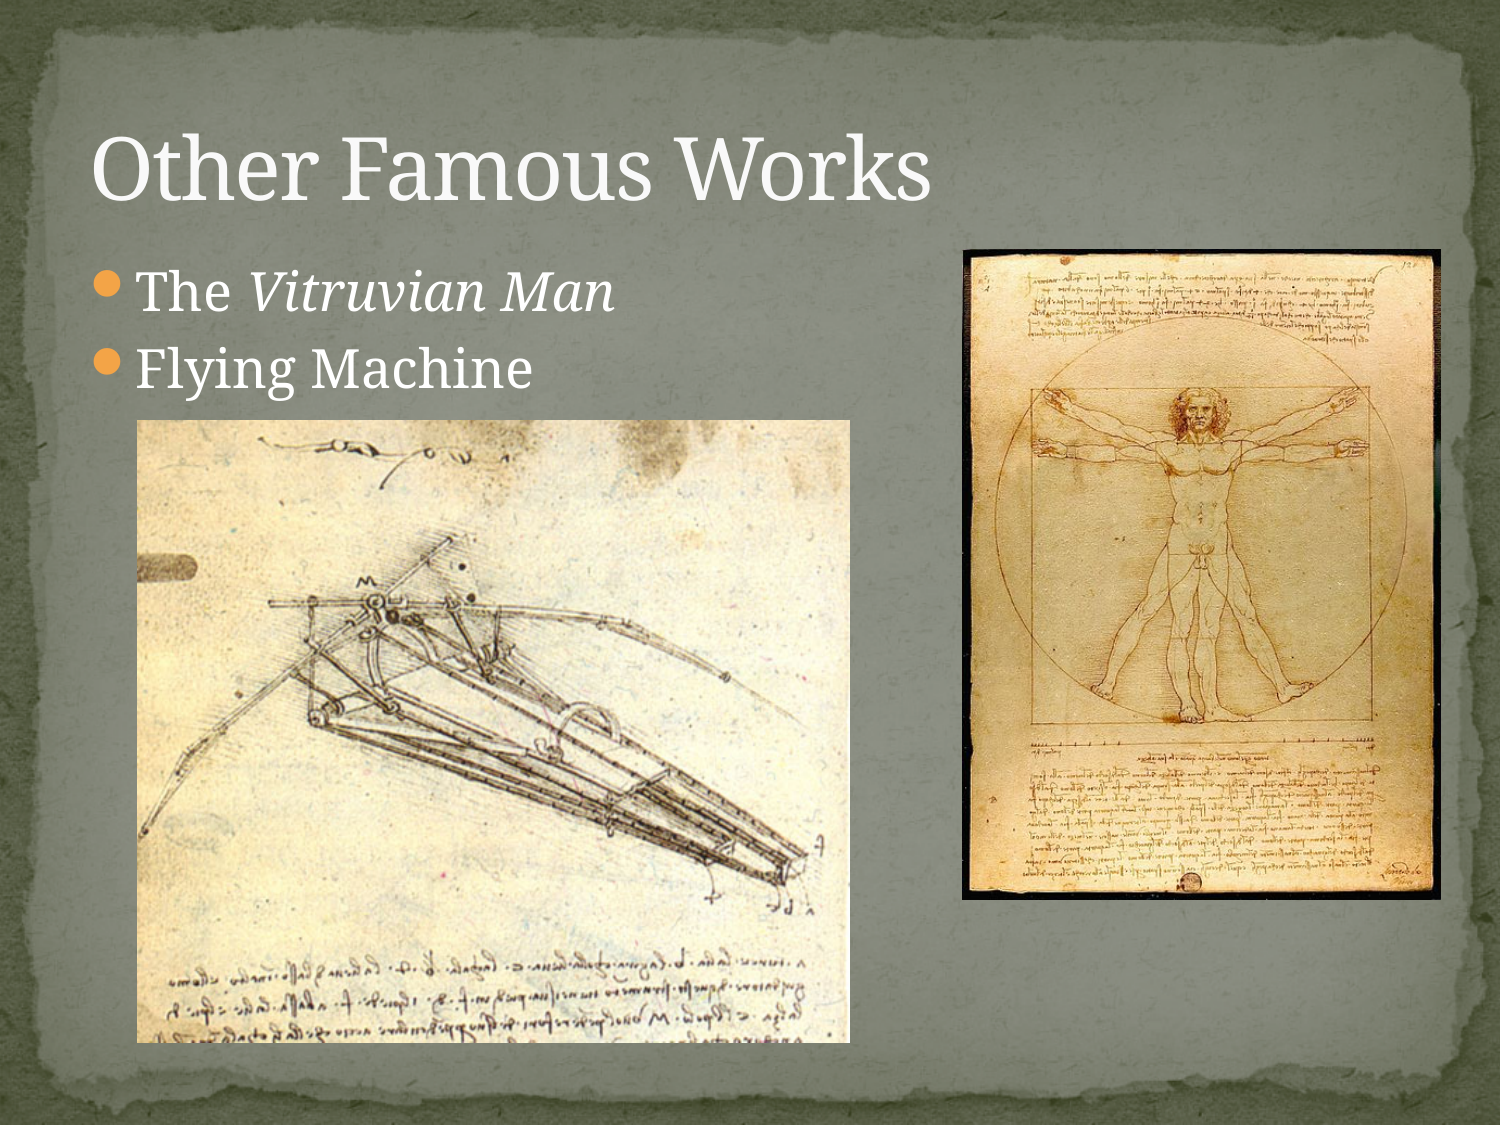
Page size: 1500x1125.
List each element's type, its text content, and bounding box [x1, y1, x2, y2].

list The Vitruvian Man Flying Machine [75, 249, 741, 1000]
picture [137, 420, 851, 1043]
title Other Famous Works [74, 24, 1425, 225]
picture [962, 249, 1441, 901]
